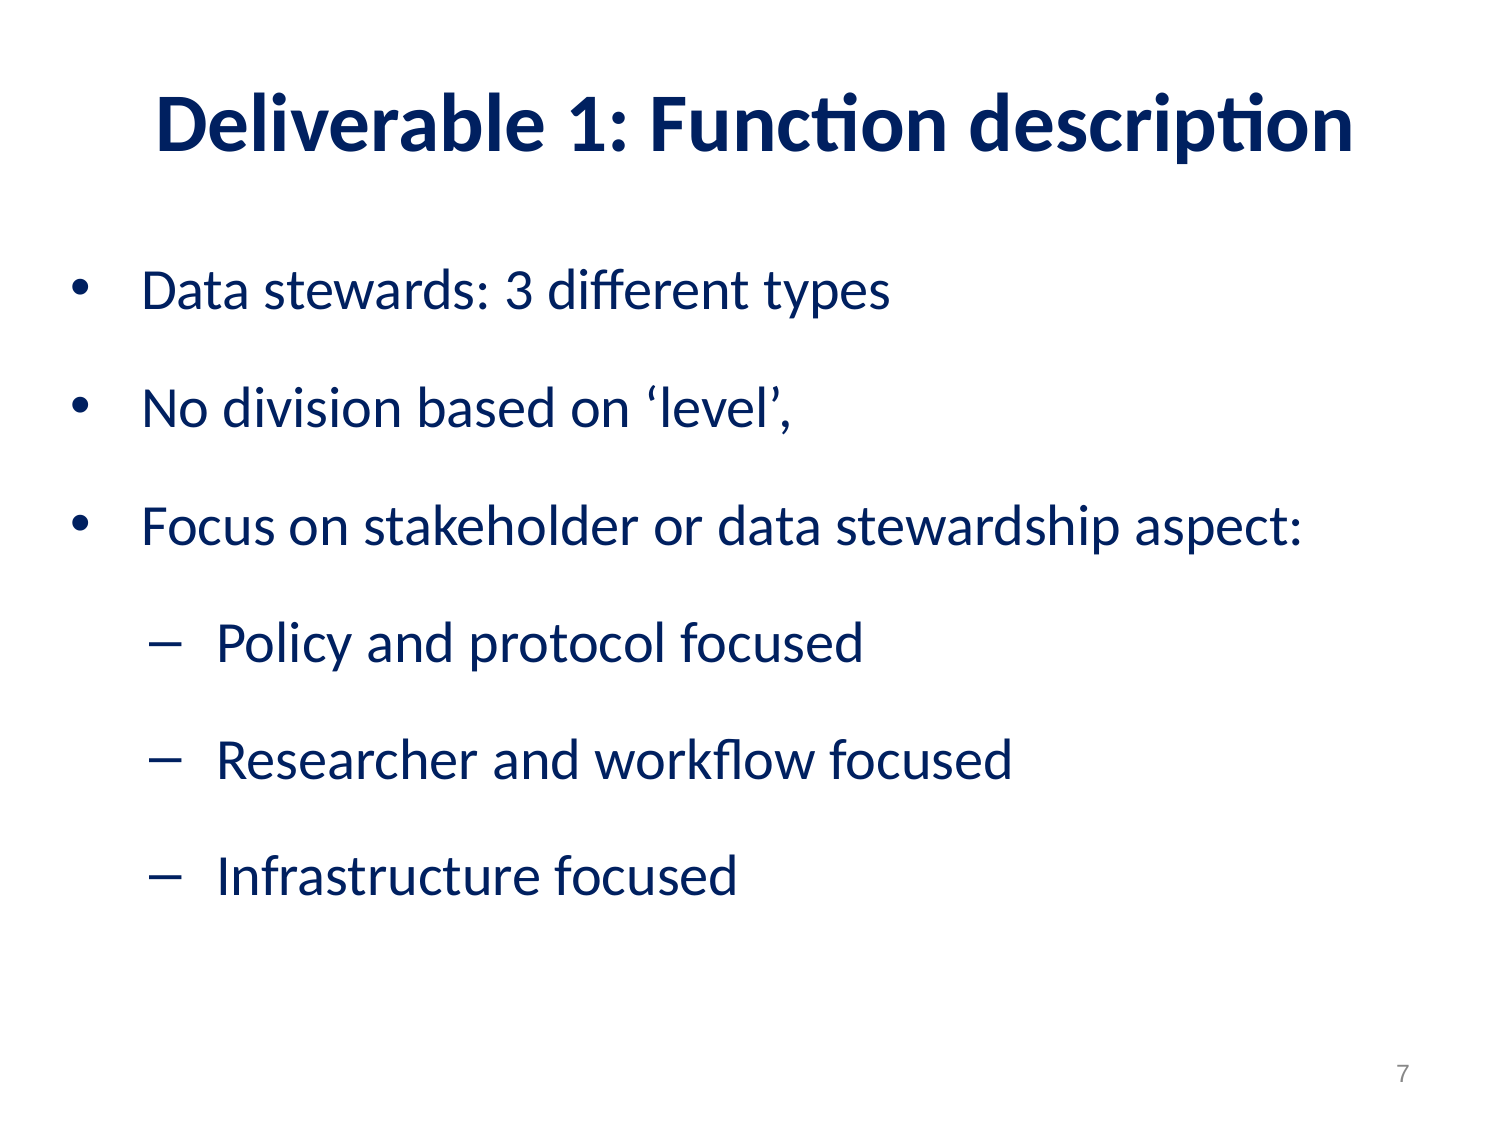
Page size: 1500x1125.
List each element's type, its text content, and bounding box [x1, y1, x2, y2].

list Data stewards: 3 different types No division based on ‘level’, Focus on stakeholder or data stewardship aspect: Policy and protocol focused Researcher and workflow focused Infrastructure focused [50, 208, 1448, 990]
text_box Deliverable 1: Function description [100, 29, 1412, 206]
slide_number 7 [1074, 1042, 1425, 1103]
